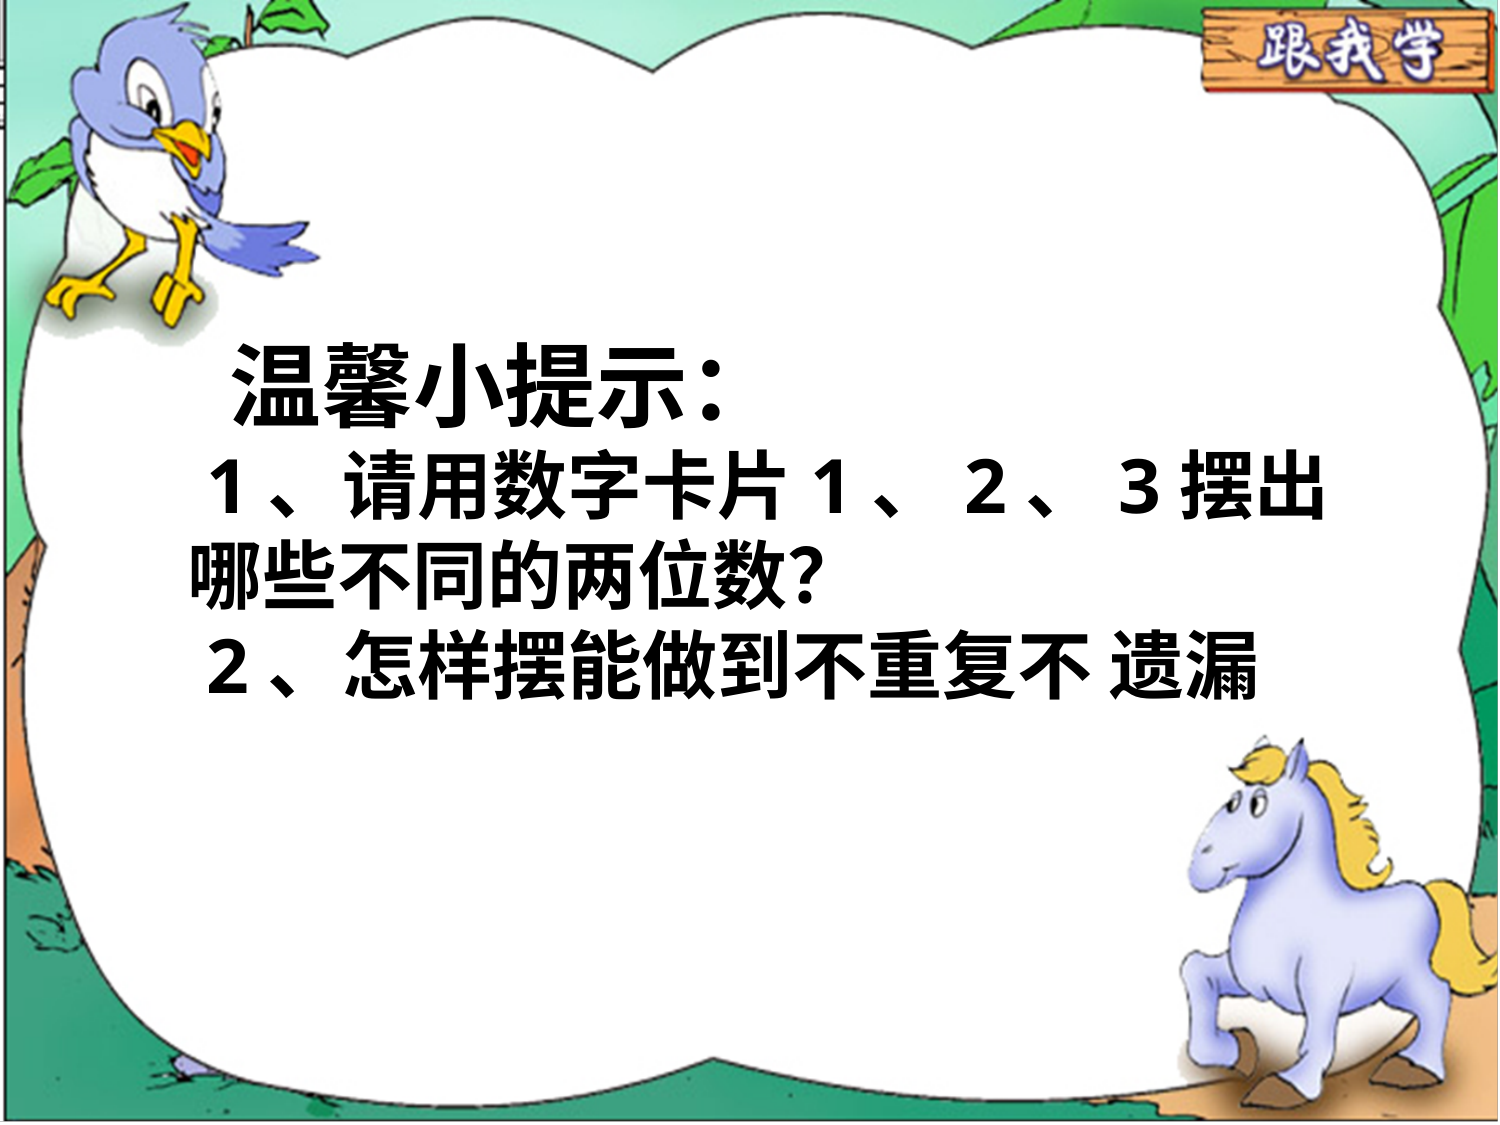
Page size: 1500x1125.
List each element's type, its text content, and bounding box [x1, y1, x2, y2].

picture [0, 0, 1500, 1125]
text_box 温馨小提示： 1、请用数字卡片1、2、3摆出哪些不同的两位数？ 2、怎样摆能做到不重复不 遗漏。 [172, 211, 1413, 716]
